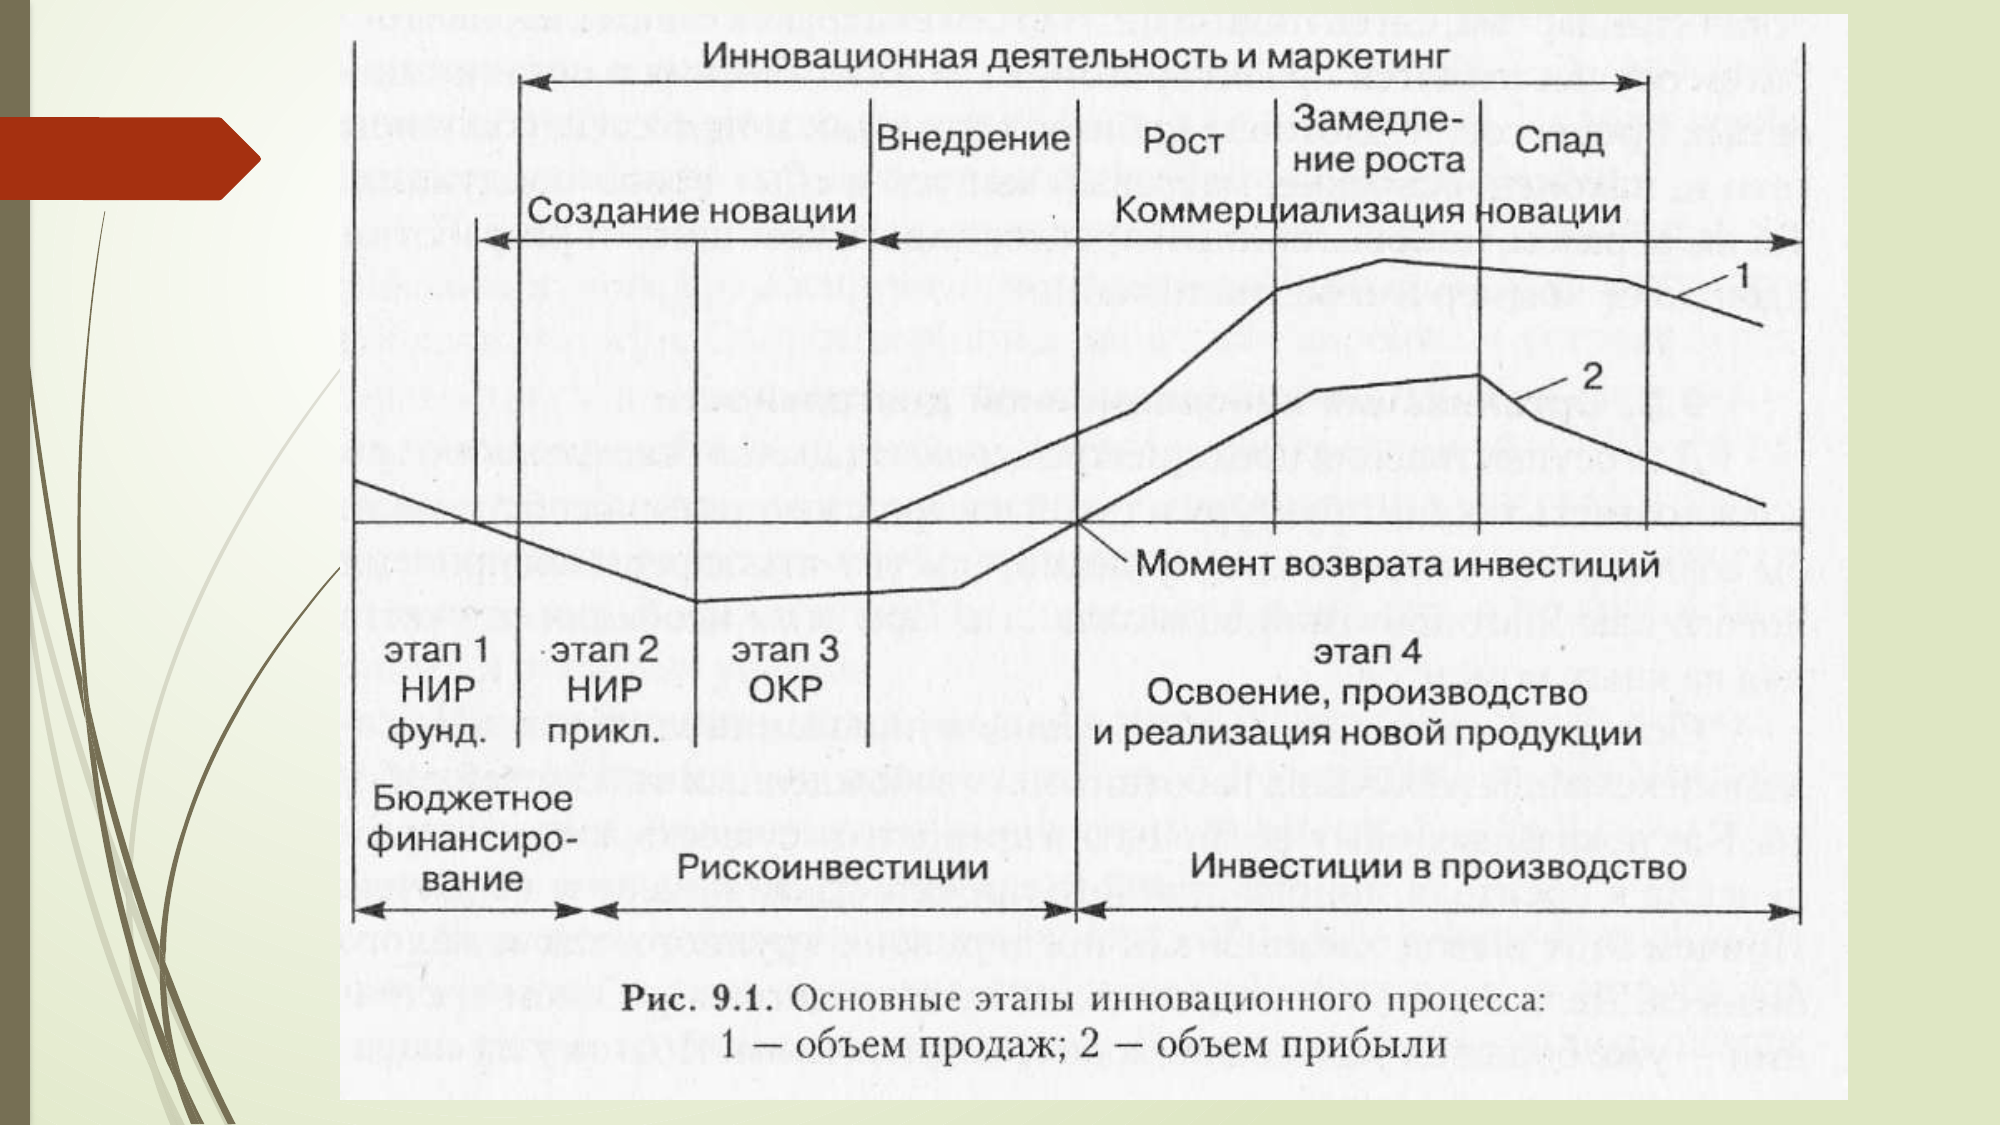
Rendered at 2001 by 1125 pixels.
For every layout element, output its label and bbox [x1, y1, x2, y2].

picture [339, 14, 1848, 1101]
